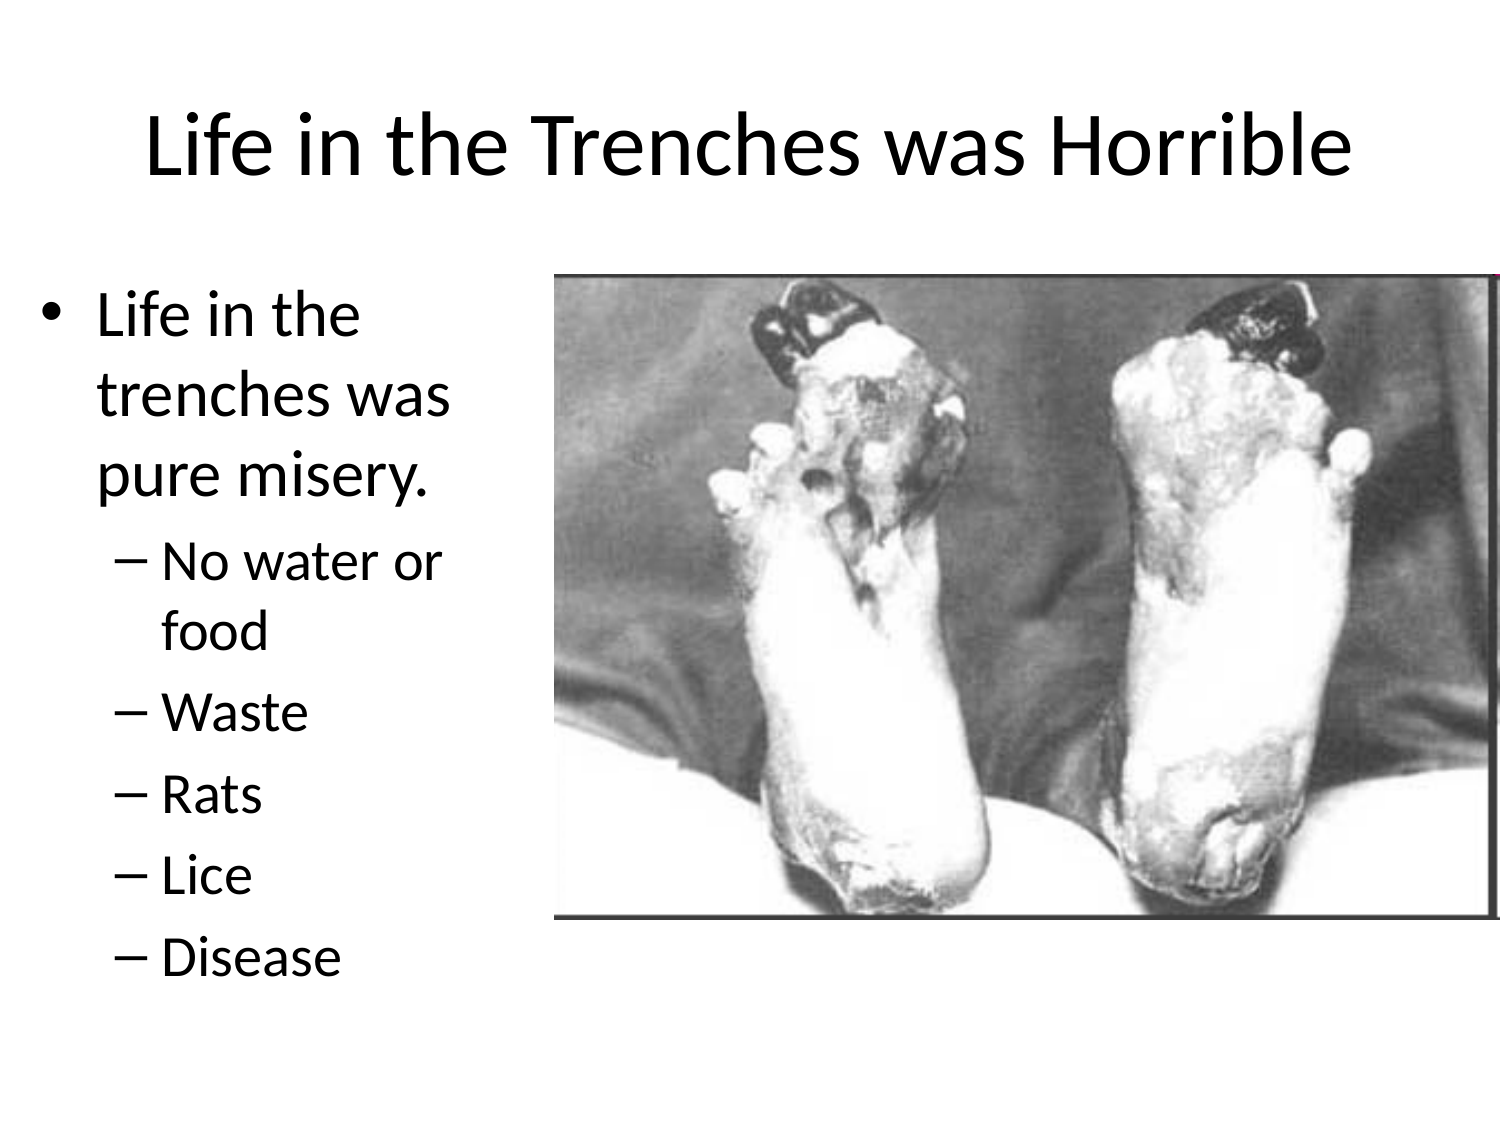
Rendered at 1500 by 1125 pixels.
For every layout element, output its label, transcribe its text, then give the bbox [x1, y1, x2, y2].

picture [554, 274, 1500, 920]
title Life in the Trenches was Horrible [75, 45, 1425, 233]
list Life in the trenches was pure misery. No water or food Waste Rats Lice Disease [24, 262, 563, 1005]
